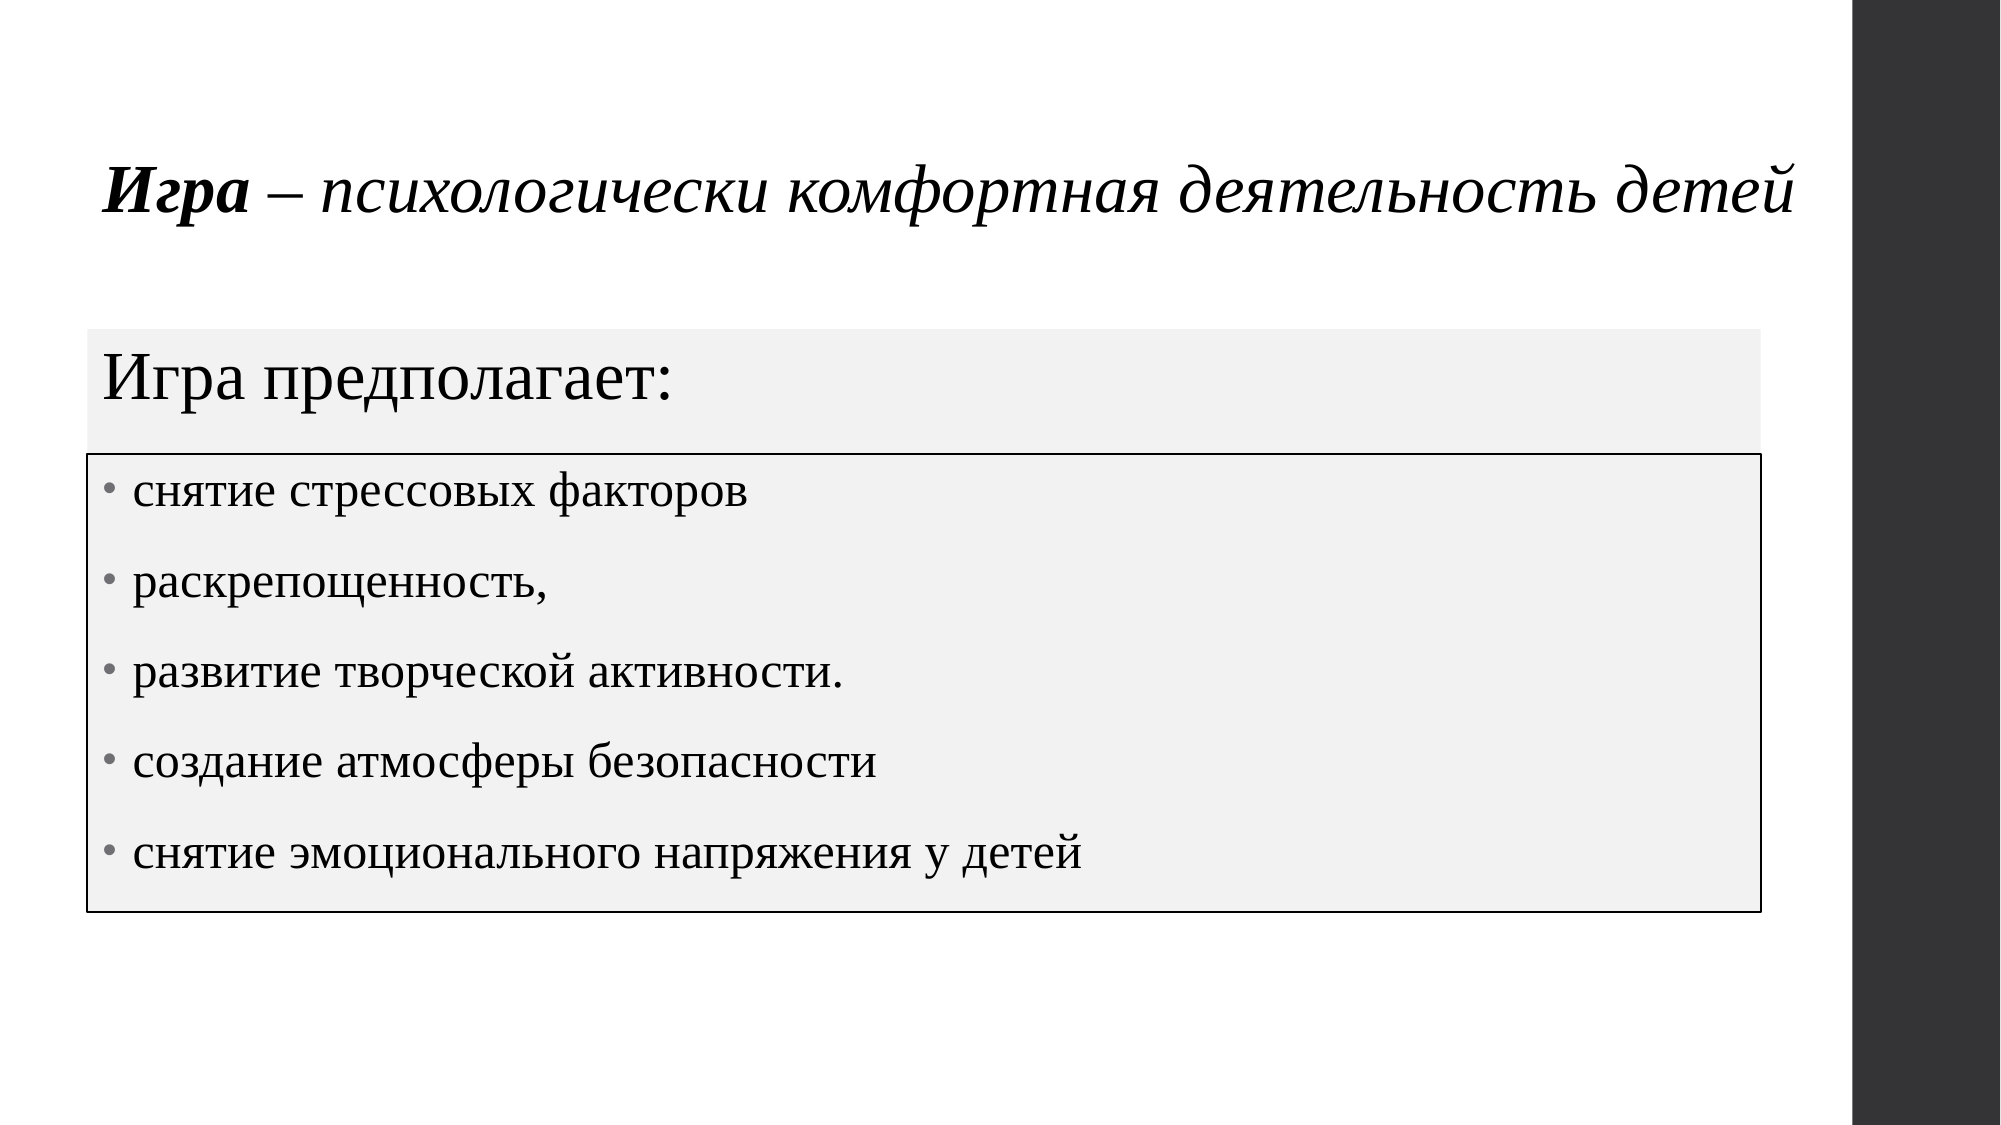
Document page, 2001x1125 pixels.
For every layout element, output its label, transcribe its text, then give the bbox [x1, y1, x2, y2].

text_box снятие стрессовых факторов раскрепощенность, развитие творческой активности. создание атмосферы безопасности снятие эмоционального напряжения у детей [87, 453, 1761, 913]
list Игра – психологически комфортная деятельность детей [87, 142, 1817, 267]
text_box Игра предполагает: [87, 329, 1761, 453]
